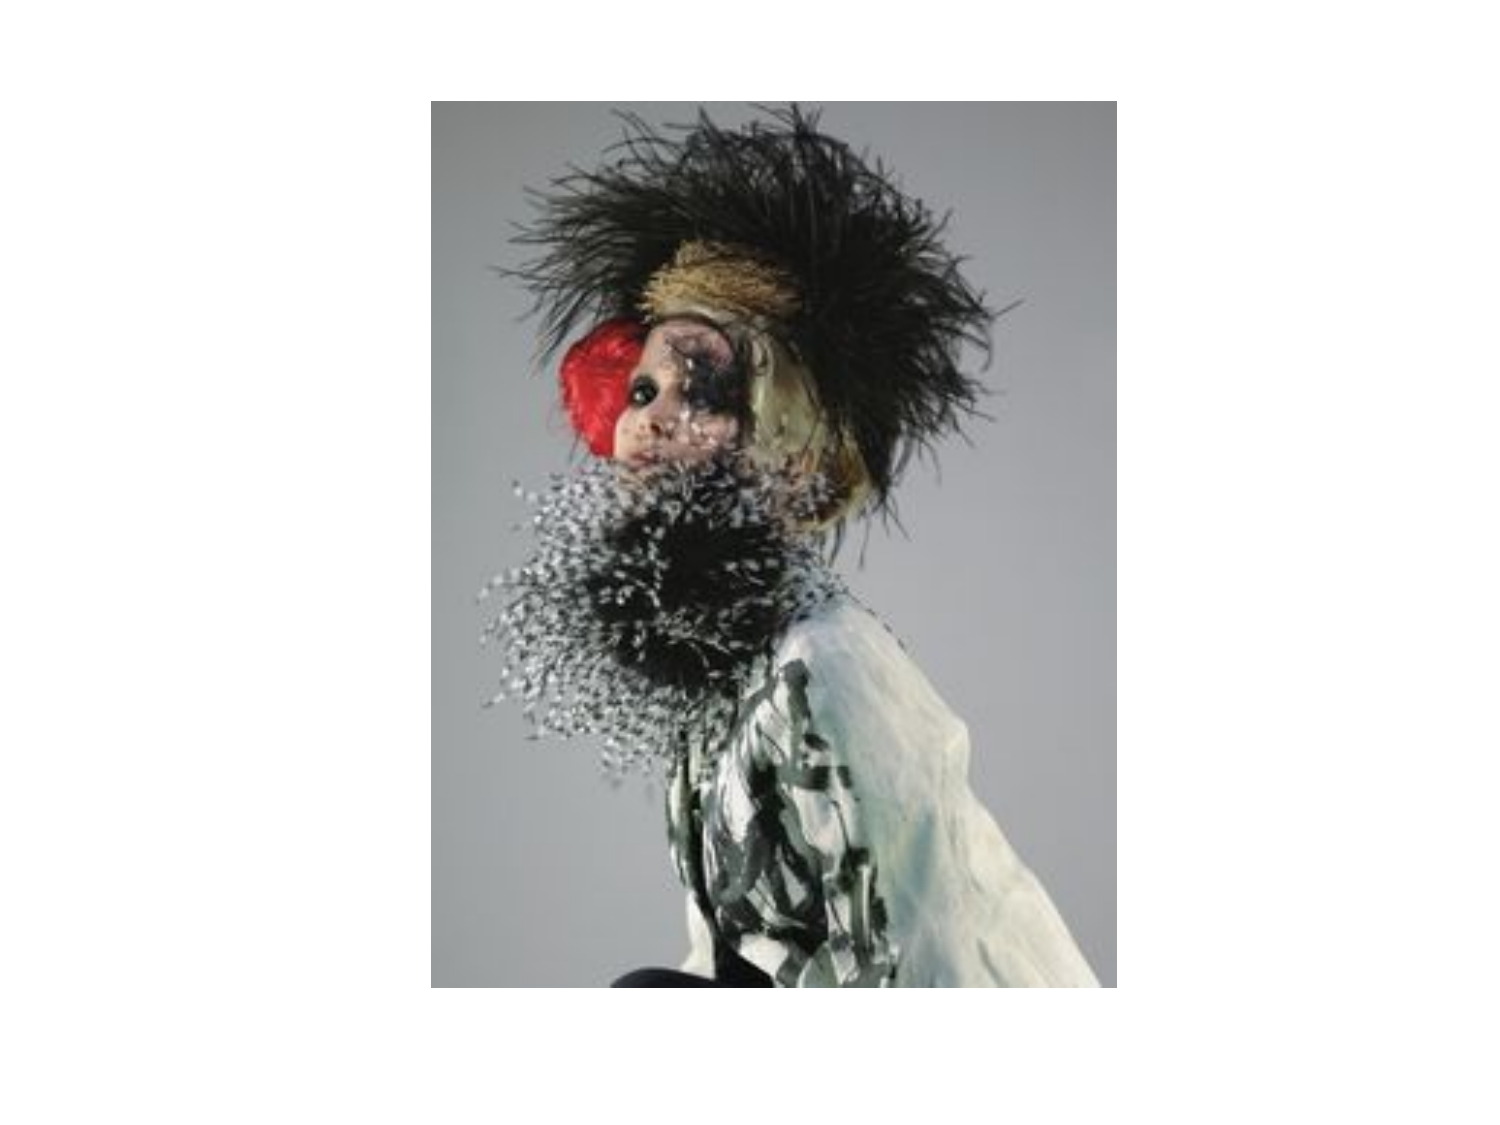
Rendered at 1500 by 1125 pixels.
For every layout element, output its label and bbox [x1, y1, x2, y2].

picture [430, 101, 1117, 988]
